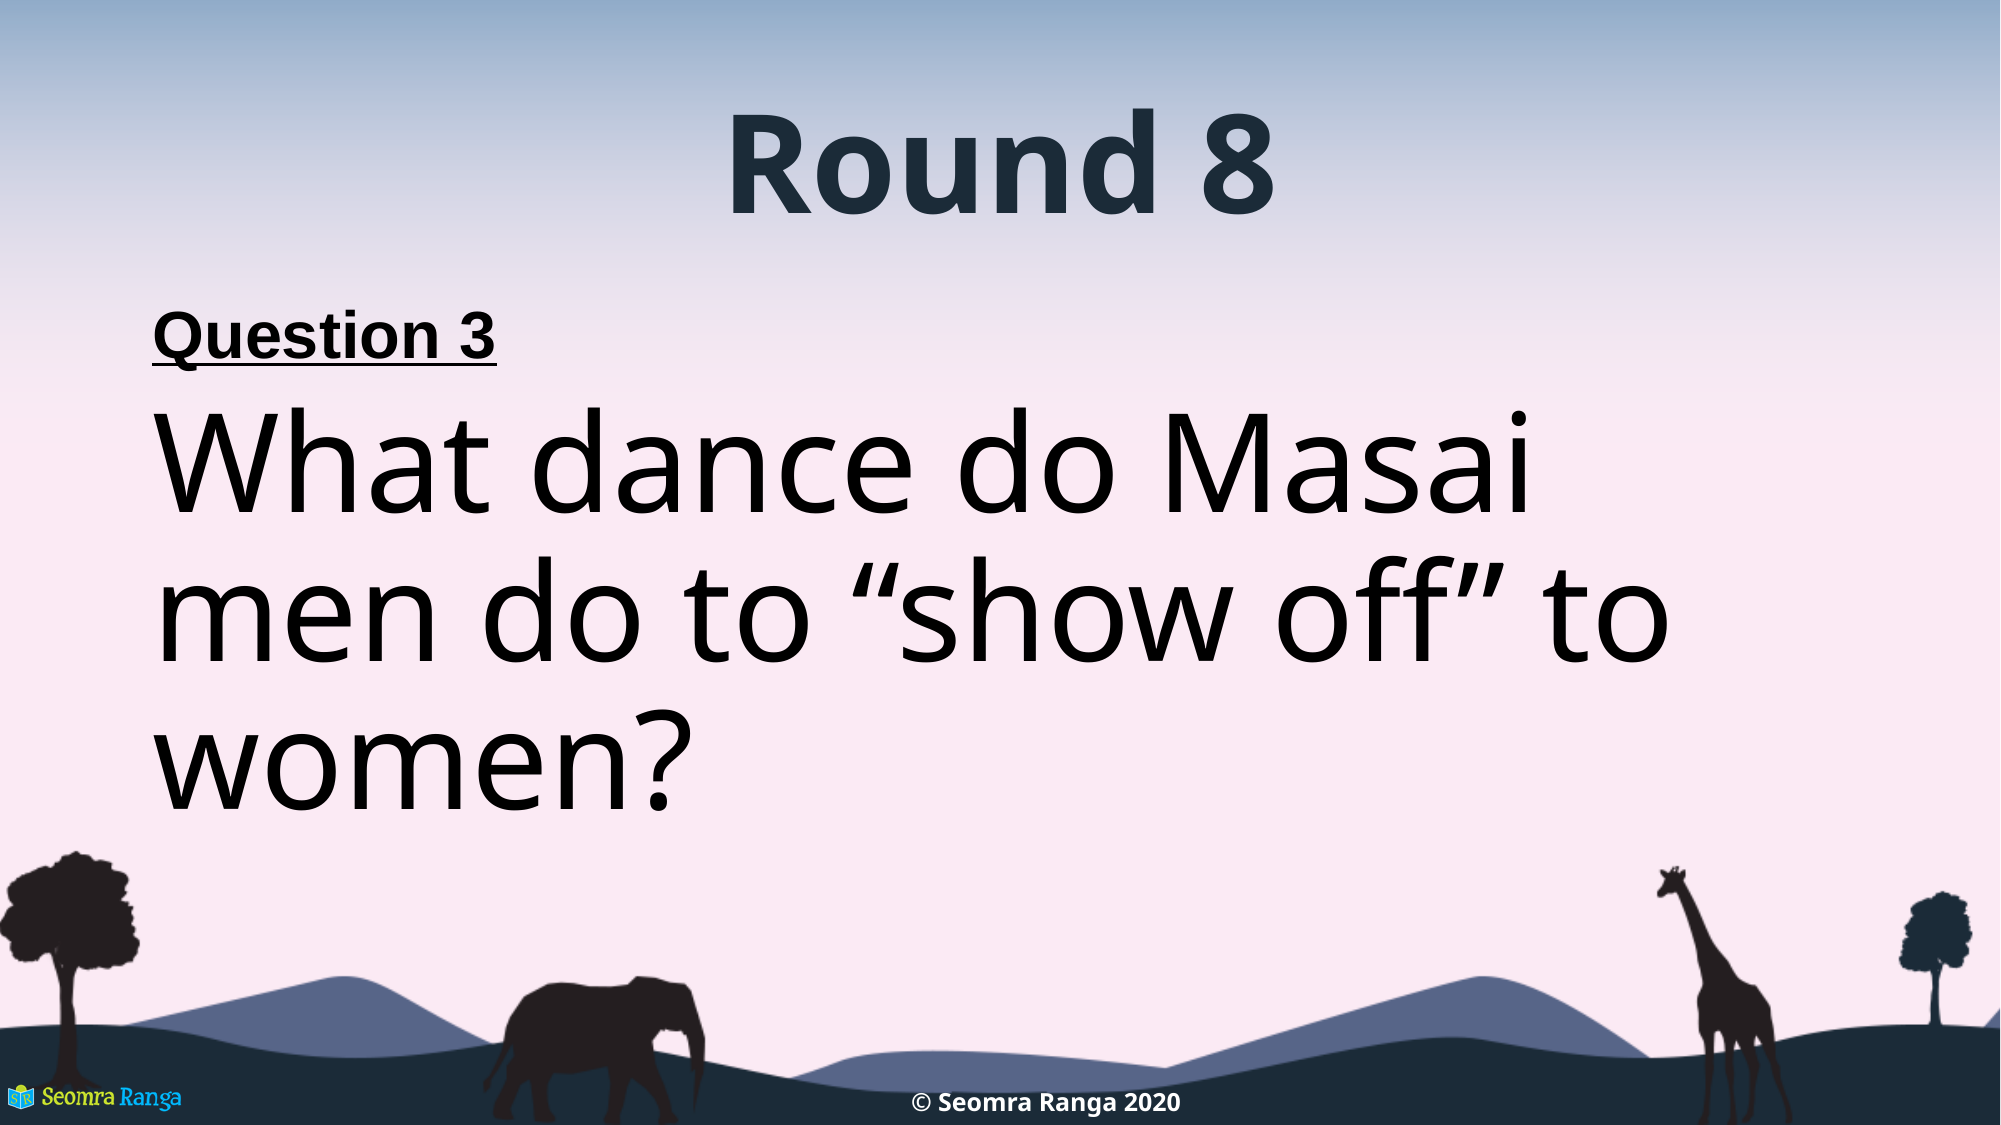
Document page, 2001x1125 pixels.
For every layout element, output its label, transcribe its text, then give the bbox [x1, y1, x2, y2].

title Round 8 [137, 59, 1863, 278]
list Question 3 What dance do Masai men do to “show off” to women? [137, 293, 1863, 1014]
picture [0, 0, 2001, 1125]
text_box © Seomra Ranga 2020 www.seomraranga.com [762, 1079, 1330, 1125]
